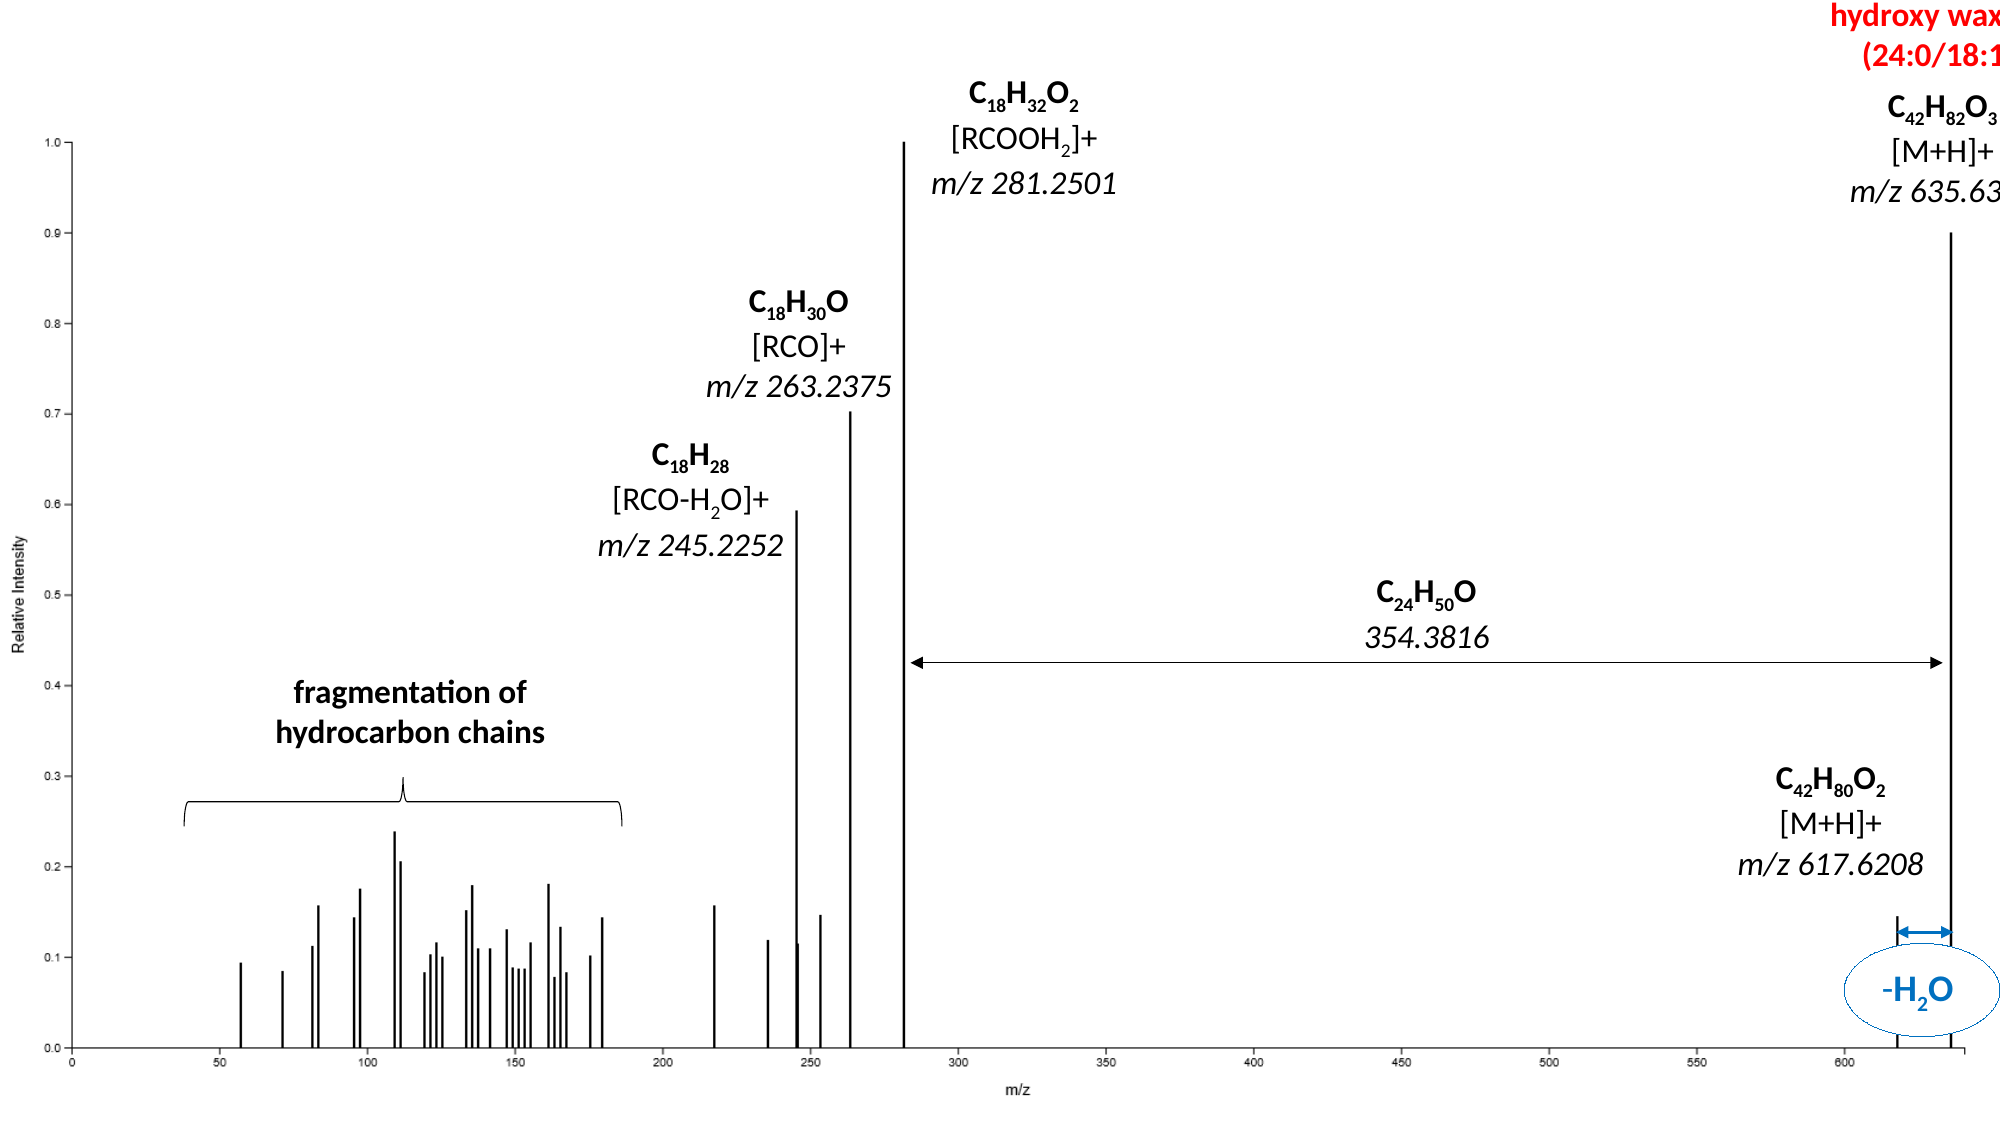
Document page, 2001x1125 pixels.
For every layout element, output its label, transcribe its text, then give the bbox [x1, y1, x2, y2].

picture [0, 118, 2000, 1125]
text_box hydroxy wax ester (24:0/18:1-O) [1773, 0, 2000, 80]
text_box C42H82O3 [M+H]+ m/z 635.6317 [1773, 80, 2000, 118]
text_box C18H32O2 [RCOOH2]+ m/z 281.2501 [854, 63, 1194, 118]
